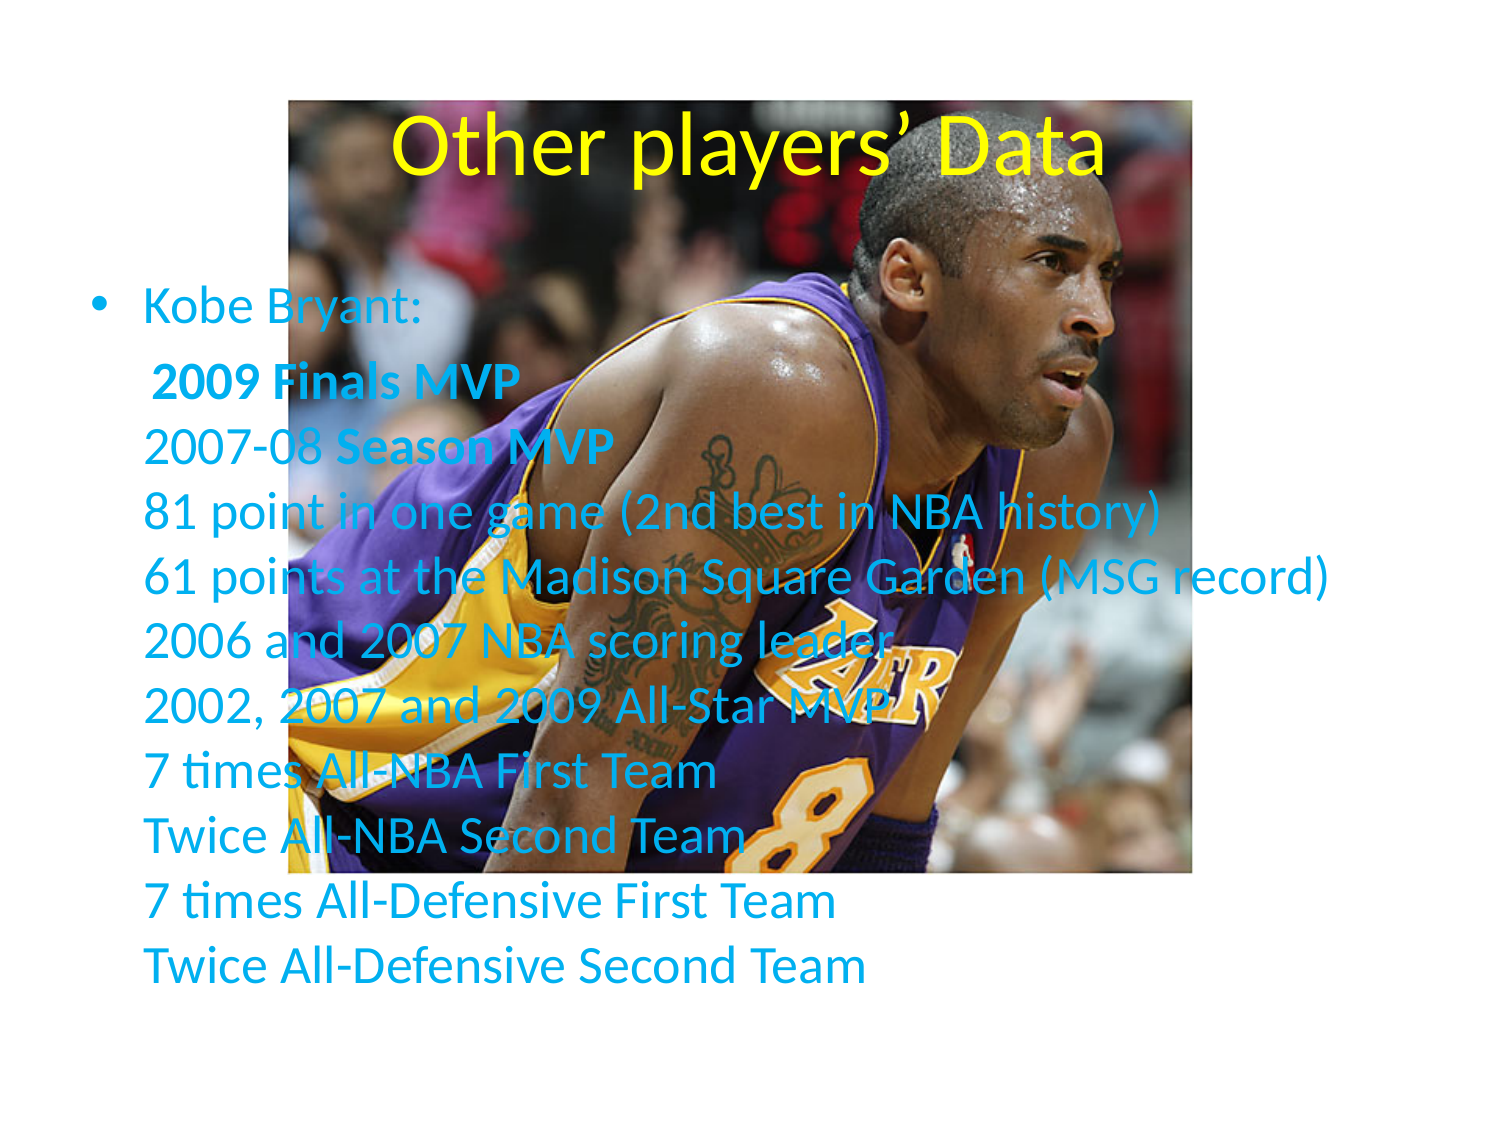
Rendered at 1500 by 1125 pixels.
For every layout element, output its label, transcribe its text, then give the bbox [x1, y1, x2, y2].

picture [287, 776, 296, 784]
title Other players’ Data [75, 45, 1425, 233]
picture [287, 99, 1194, 876]
list Kobe Bryant: 2009 Finals MVP 2007-08 Season MVP 81 point in one game (2nd best in NBA history) 61 points at the Madison Square Garden (MSG record) 2006 and 2007 NBA scoring leader 2002, 2007 and 2009 All-Star MVP 7 times All-NBA First Team Twice All-NBA Second Team 7 times All-Defensive First Team Twice All-Defensive Second Team [75, 262, 1425, 1005]
picture [291, 826, 300, 840]
picture [287, 693, 297, 712]
